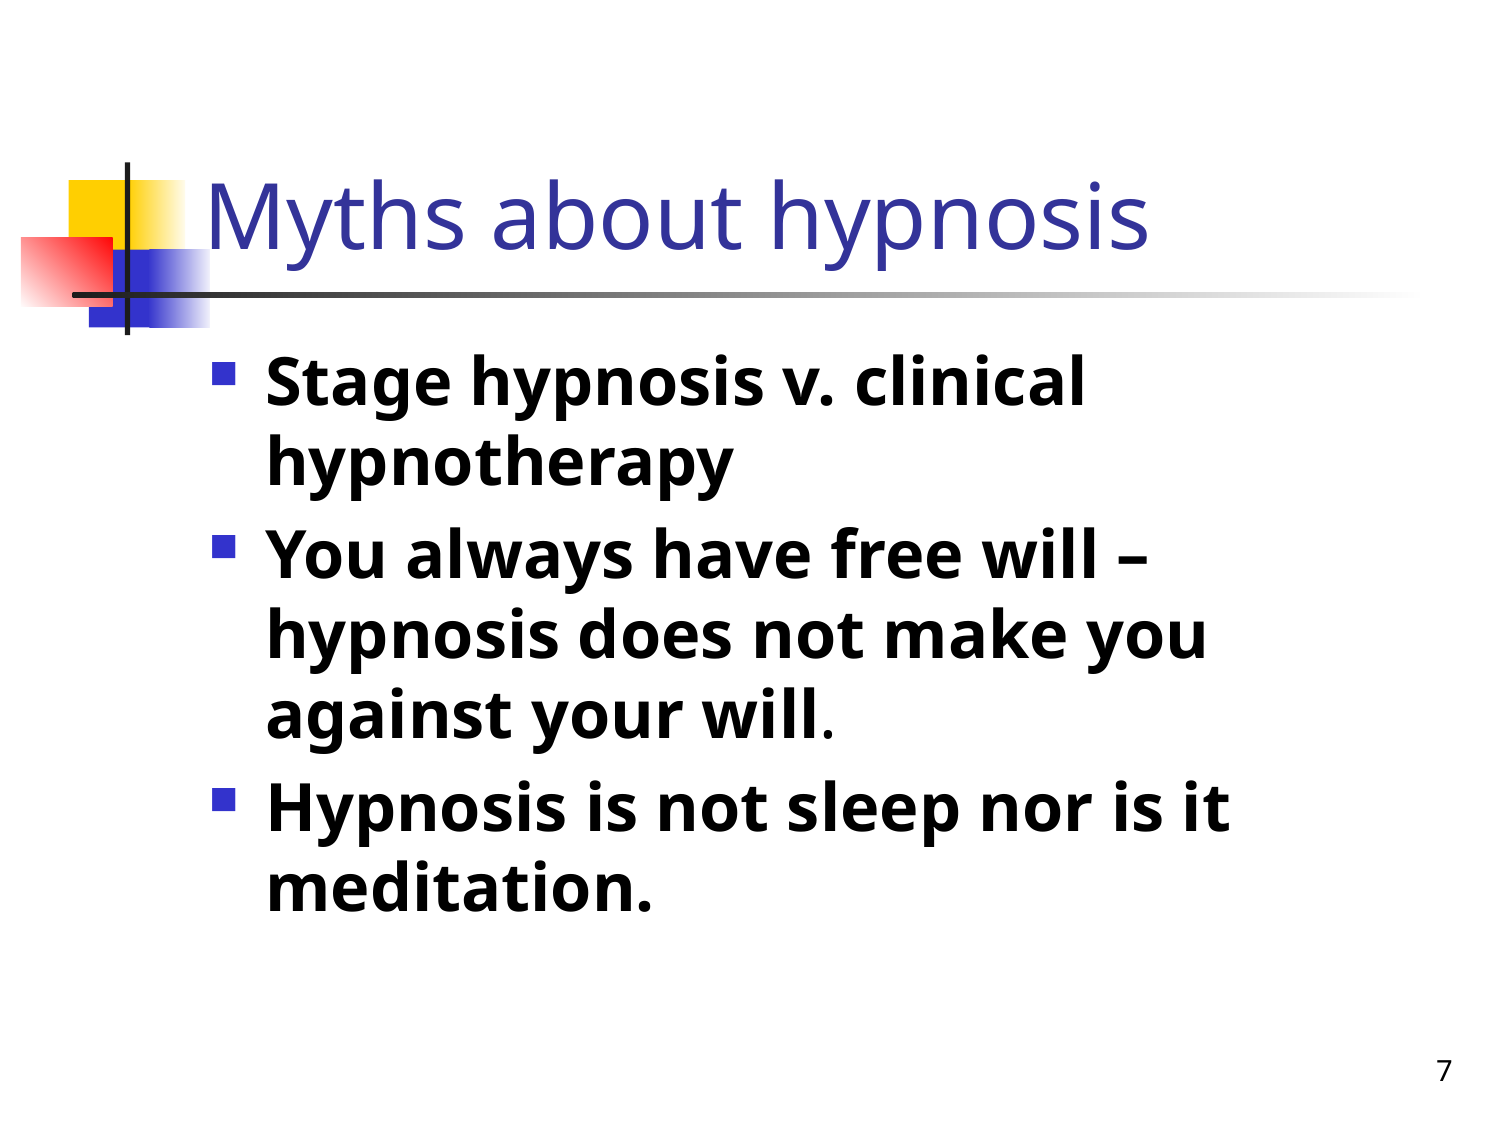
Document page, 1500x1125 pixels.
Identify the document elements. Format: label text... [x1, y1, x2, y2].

list Stage hypnosis v. clinical hypnotherapy You always have free will – hypnosis does not make you against your will. Hypnosis is not sleep nor is it meditation. [193, 331, 1469, 1006]
title Myths about hypnosis [188, 35, 1468, 275]
slide_number 7 [1155, 1024, 1468, 1100]
